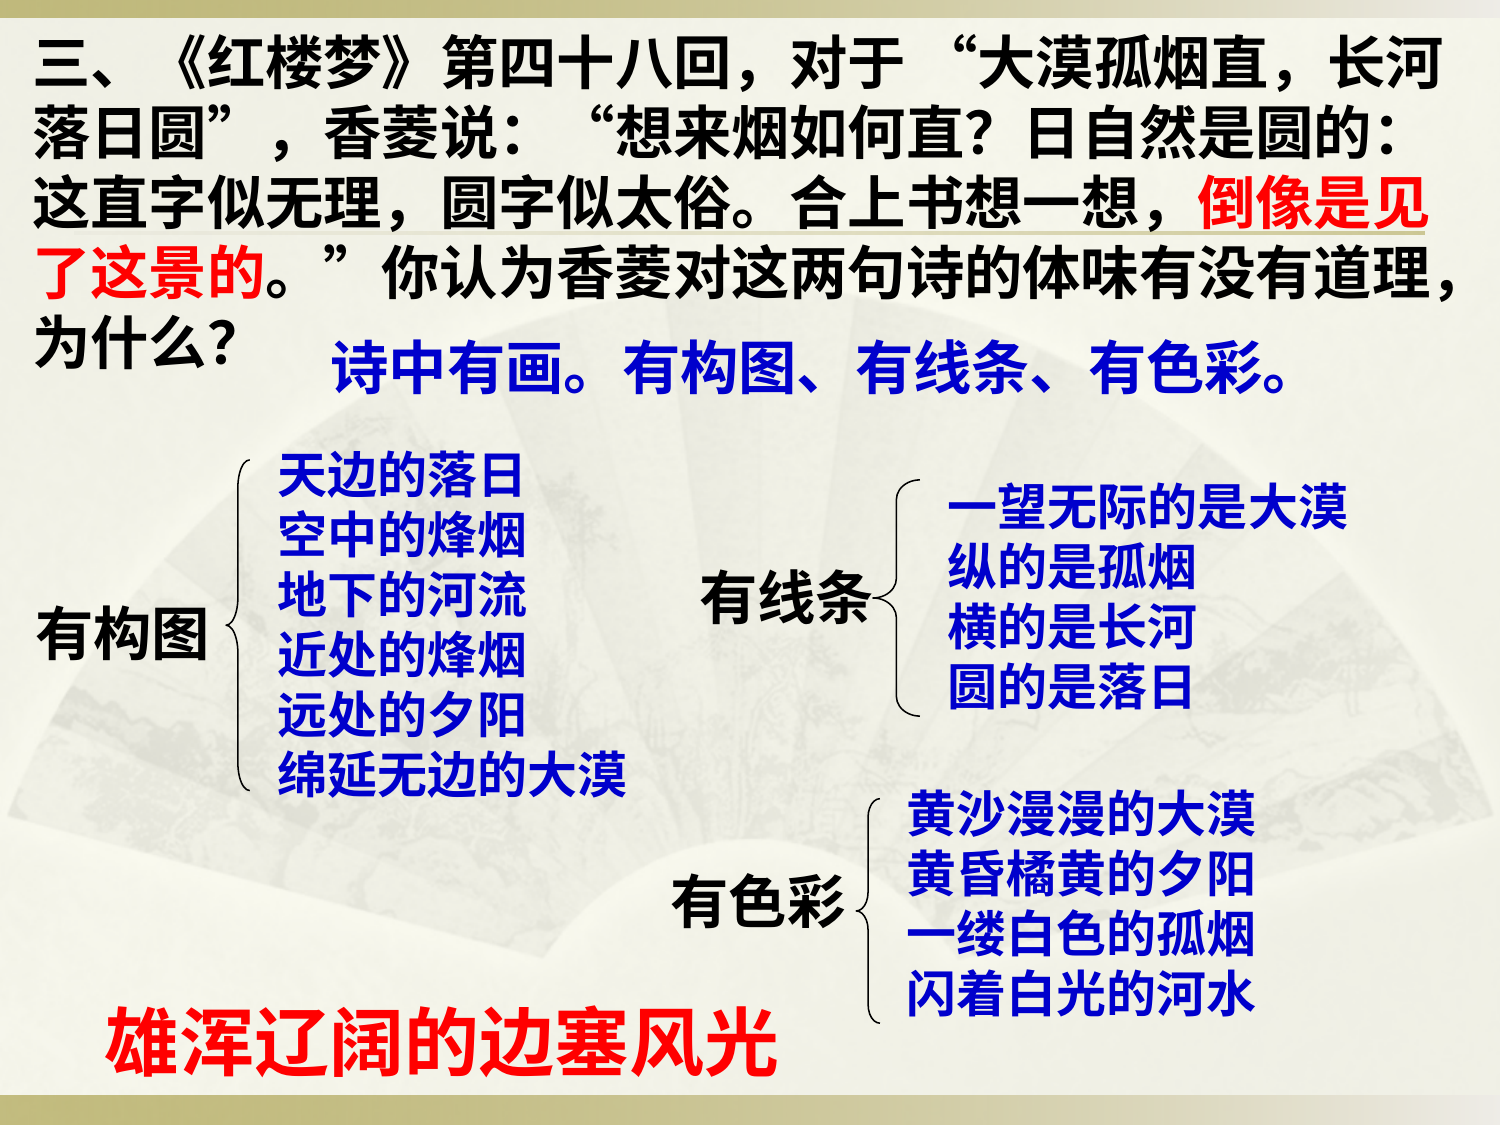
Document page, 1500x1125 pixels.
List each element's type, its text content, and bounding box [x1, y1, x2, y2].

text_box 黄沙漫漫的大漠 黄昏橘黄的夕阳 一缕白色的孤烟 闪着白光的河水 [891, 774, 1433, 1030]
text_box [226, 459, 250, 791]
text_box 天边的落日 空中的烽烟 地下的河流 近处的烽烟 远处的夕阳 绵延无边的大漠 [262, 436, 643, 811]
text_box 有构图 [20, 589, 225, 675]
text_box 三、《红楼梦》第四十八回，对于 “大漠孤烟直，长河落日圆”，香菱说：“想来烟如何直？日自然是圆的：这直字似无理，圆字似太俗。合上书想一想，倒像是见了这景的。”你认为香菱对这两句诗的体味有没有道理，为什么？ [17, 19, 1459, 384]
text_box [872, 479, 920, 717]
text_box 雄浑辽阔的边塞风光 [89, 987, 795, 1093]
text_box 有线条 [684, 553, 890, 639]
text_box 诗中有画。有构图、有线条、有色彩。 [316, 323, 1337, 409]
text_box 有色彩 [656, 857, 861, 943]
text_box [856, 798, 880, 1024]
text_box 一望无际的是大漠 纵的是孤烟 横的是长河 圆的是落日 [933, 467, 1363, 723]
